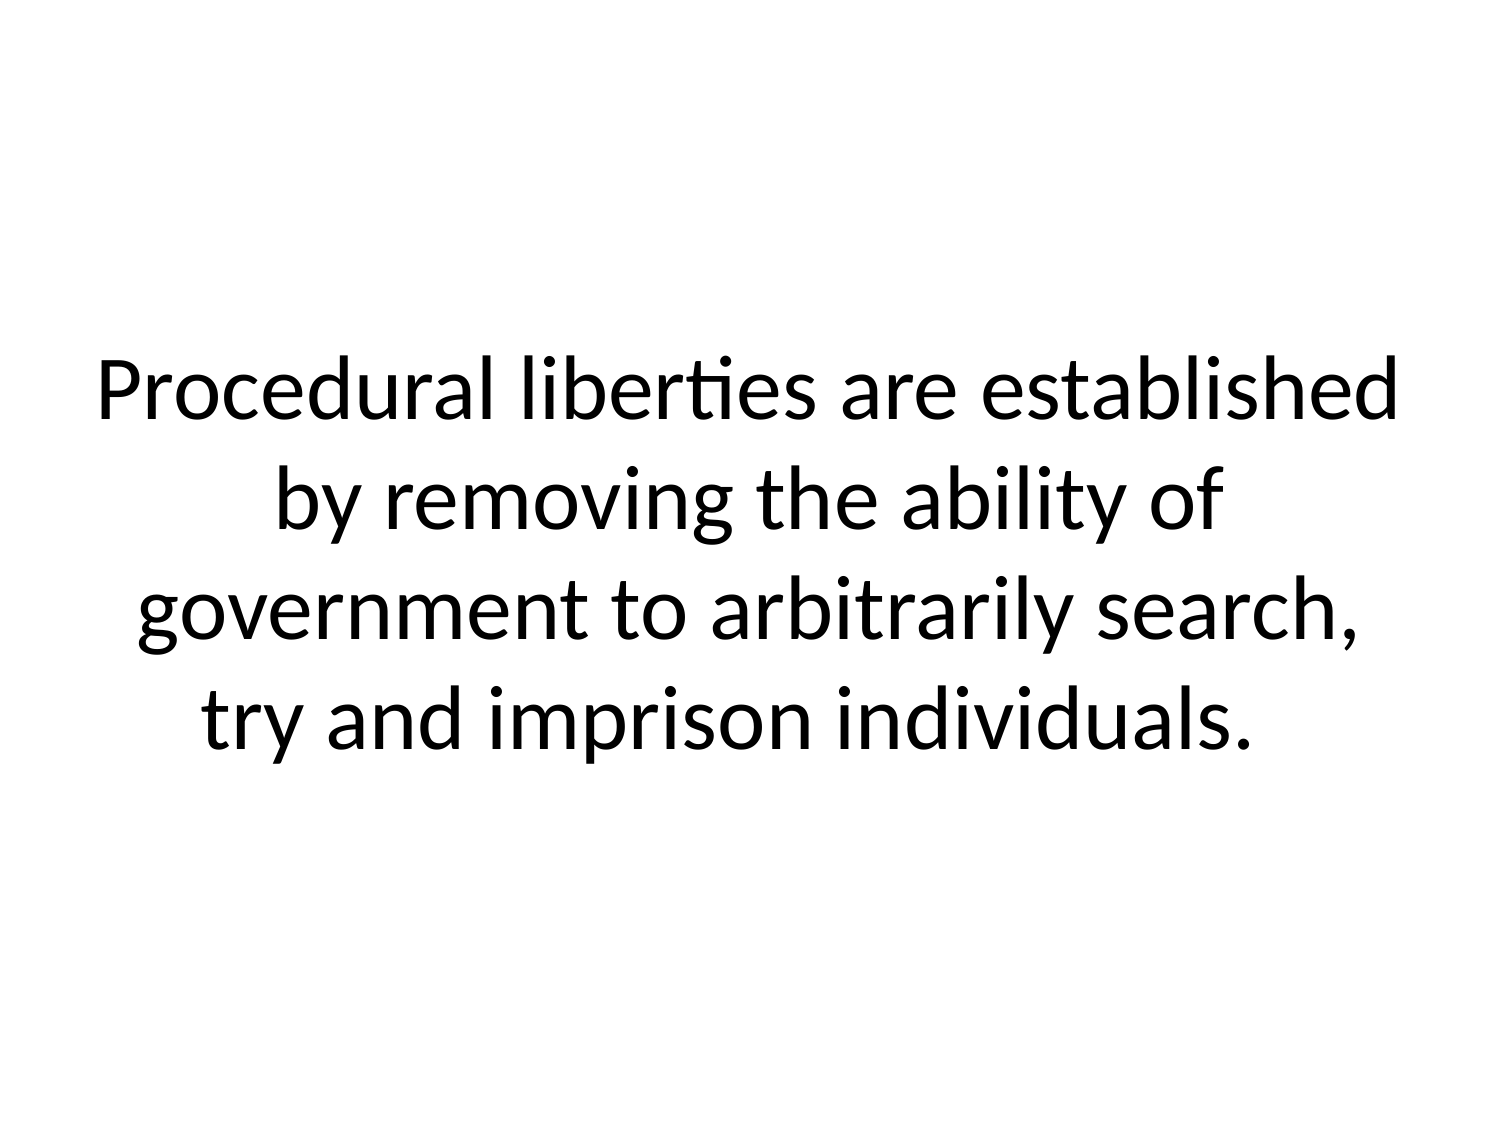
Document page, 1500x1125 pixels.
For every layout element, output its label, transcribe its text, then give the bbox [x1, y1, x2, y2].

title Procedural liberties are established by removing the ability of government to arbitrarily search, try and imprison individuals. [74, 44, 1426, 1051]
